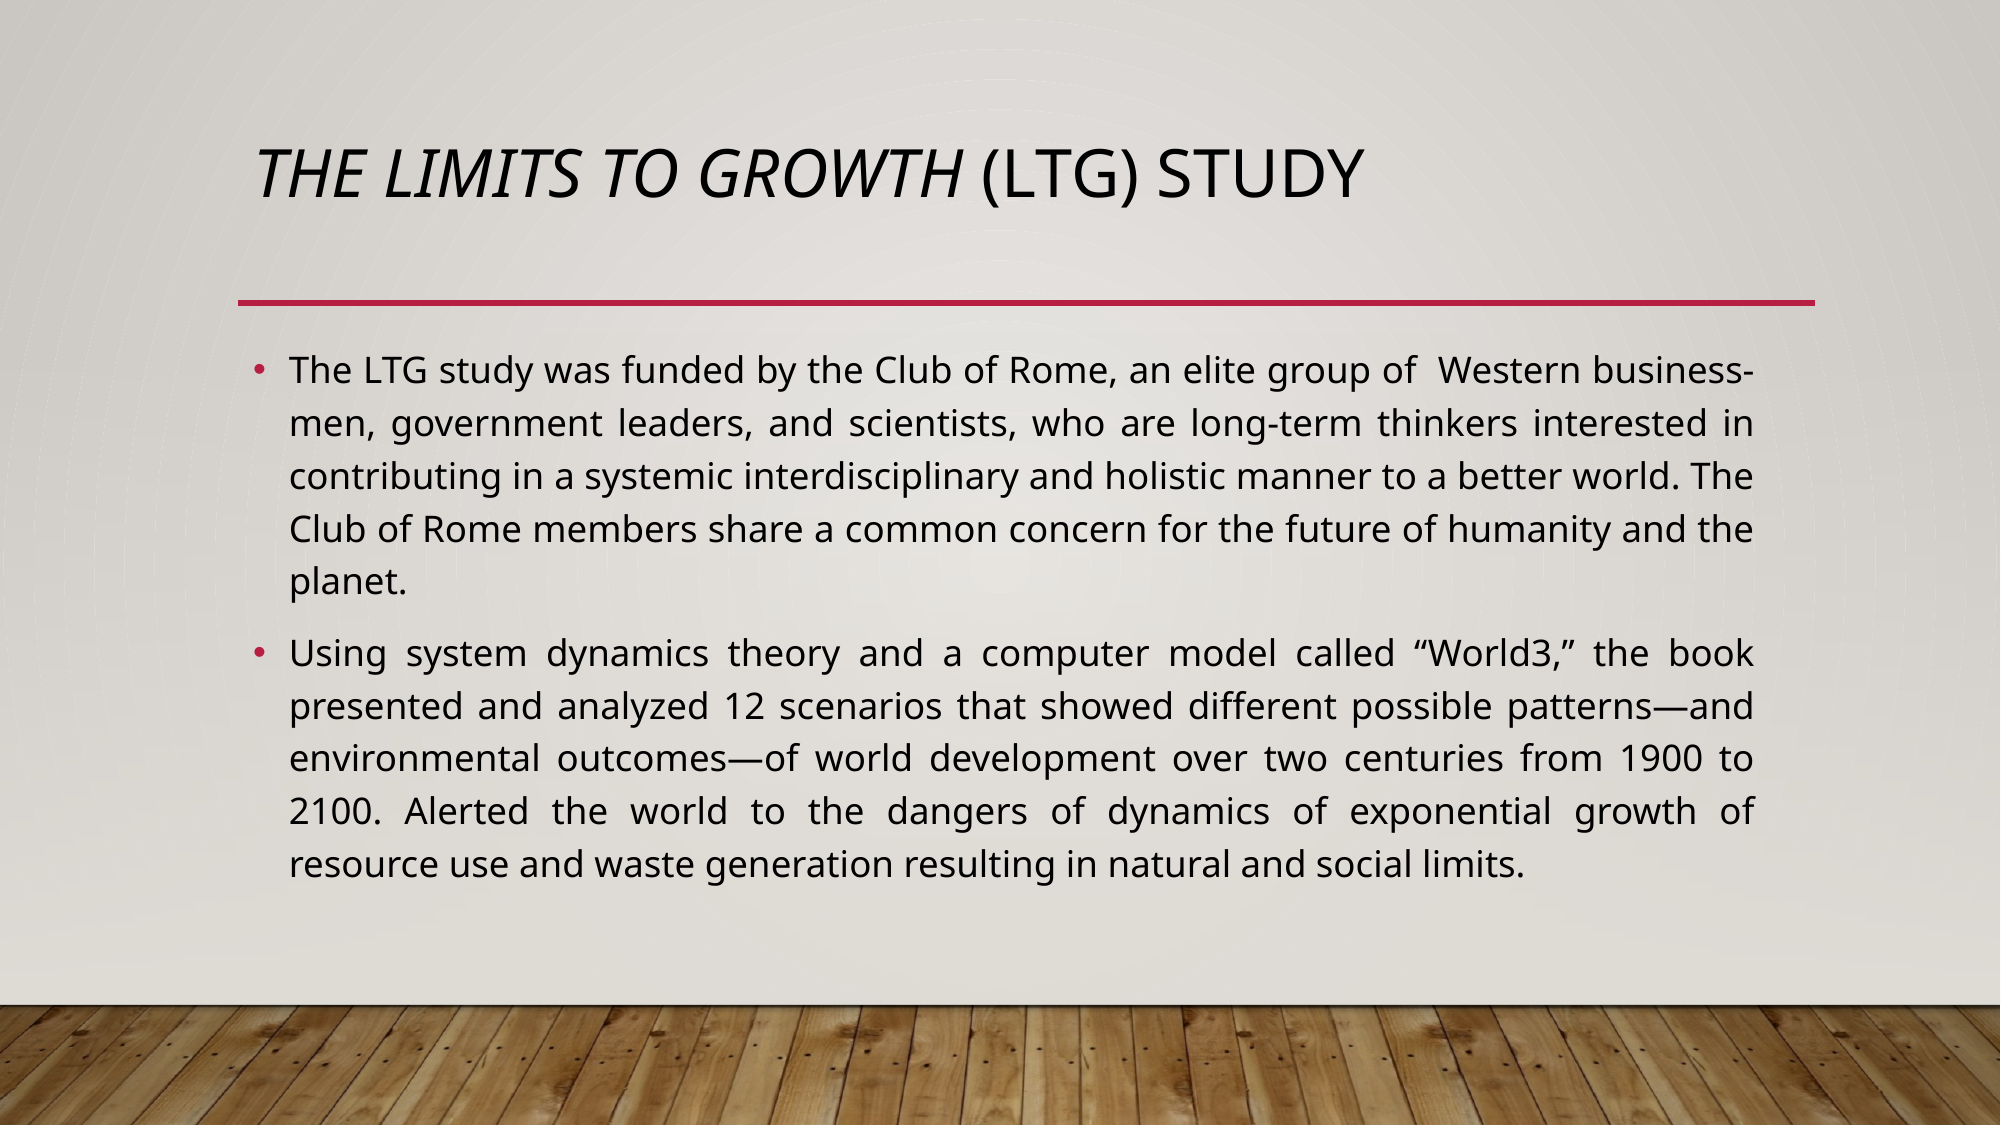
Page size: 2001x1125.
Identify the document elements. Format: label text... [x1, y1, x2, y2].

list The LTG study was funded by the Club of Rome, an elite group of Western business- men, government leaders, and scientists, who are long-term thinkers interested in contributing in a systemic interdisciplinary and holistic manner to a better world. The Club of Rome members share a common concern for the future of humanity and the planet. Using system dynamics theory and a computer model called “World3,” the book presented and analyzed 12 scenarios that showed different possible patterns—and environmental outcomes—of world development over two centuries from 1900 to 2100. Alerted the world to the dangers of dynamics of exponential growth of resource use and waste generation resulting in natural and social limits. [238, 330, 1772, 897]
picture [0, 1005, 2000, 1125]
title The Limits to Growth (LTG) study [238, 131, 1814, 305]
